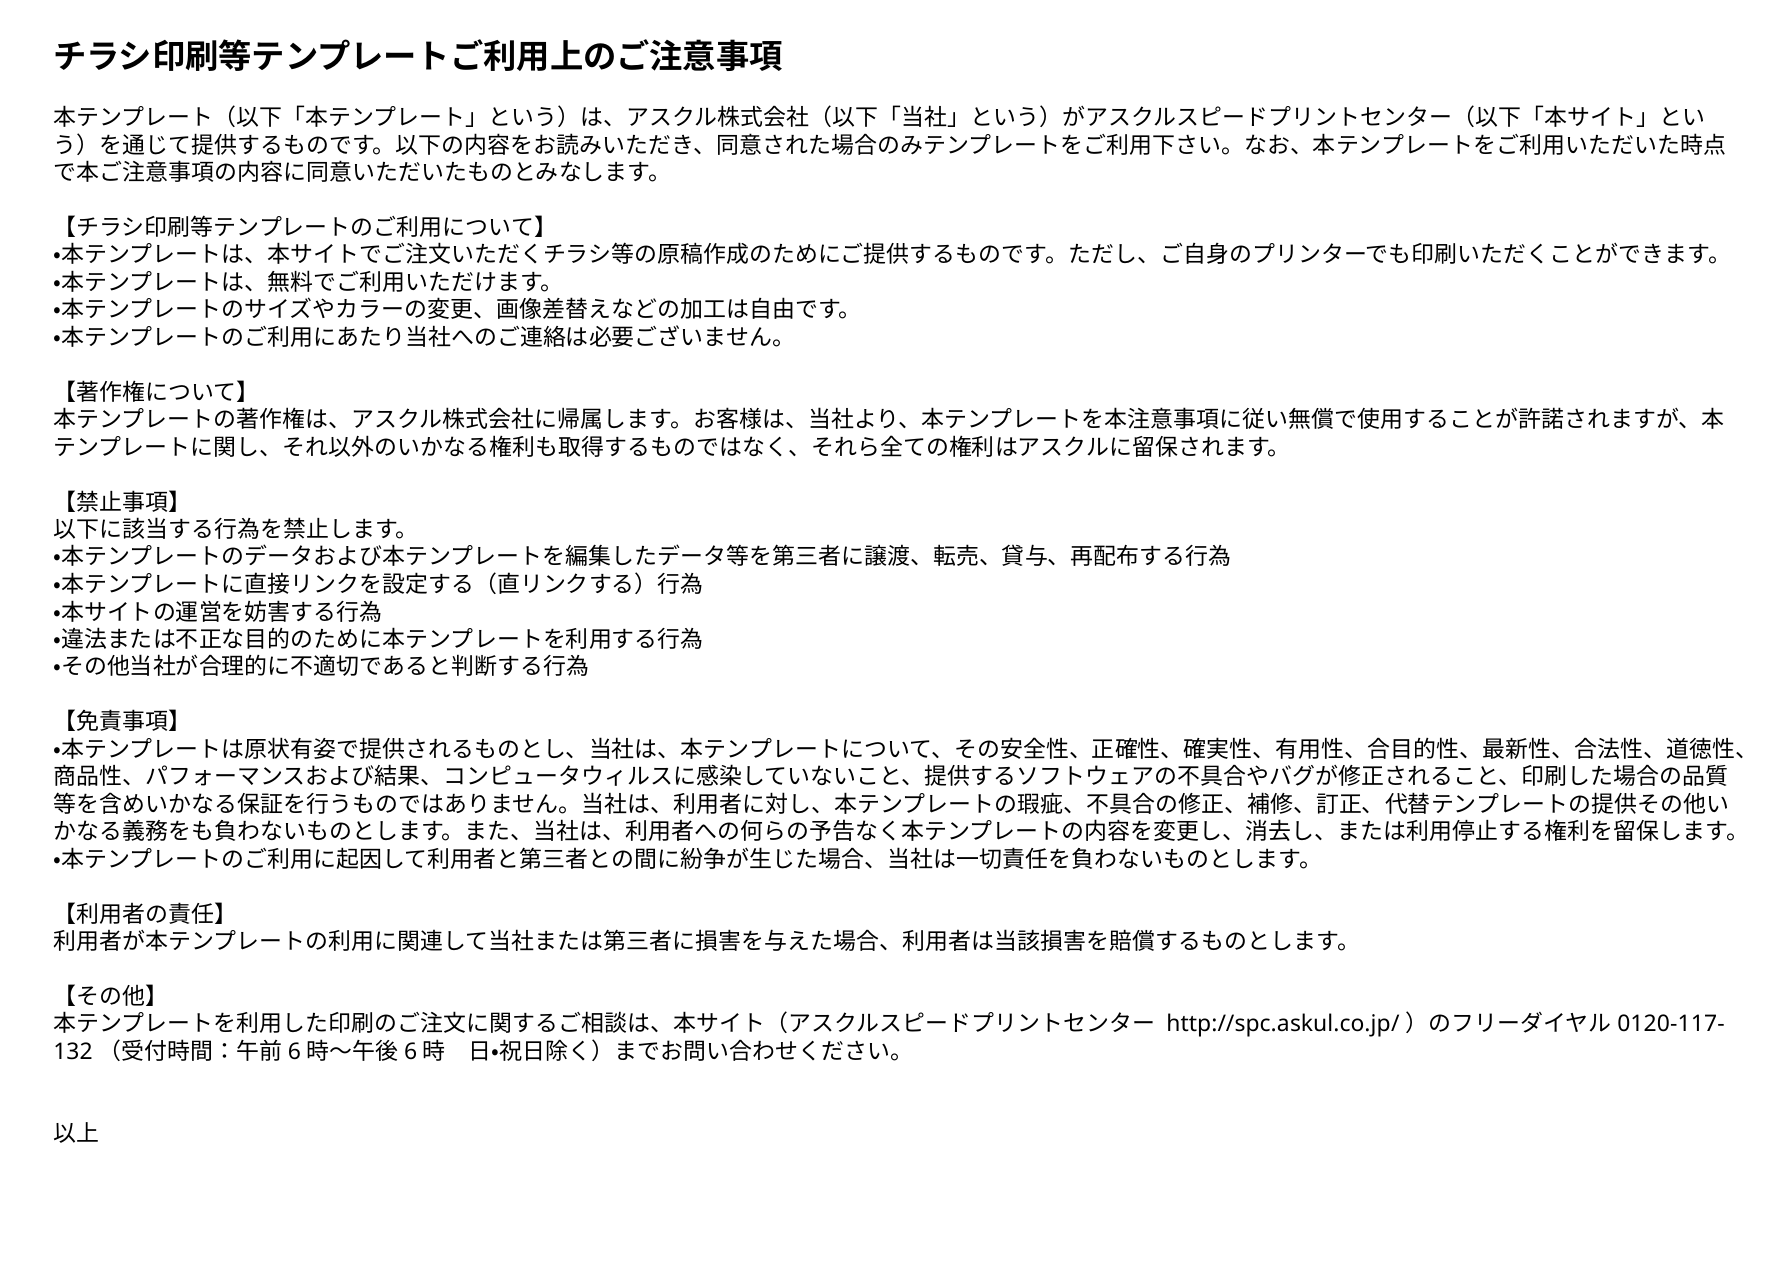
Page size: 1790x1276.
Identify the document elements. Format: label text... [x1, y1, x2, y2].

text_box チラシ印刷等テンプレートご利用上のご注意事項 本テンプレート（以下「本テンプレート」という）は、アスクル株式会社（以下「当社」という）がアスクルスピードプリントセンター（以下「本サイト」という）を通じて提供するものです。以下の内容をお読みいただき、同意された場合のみテンプレートをご利用下さい。なお、本テンプレートをご利用いただいた時点で本ご注意事項の内容に同意いただいたものとみなします。 【チラシ印刷等テンプレートのご利用について】 ・本テンプレートは、本サイトでご注文いただくチラシ等の原稿作成のためにご提供するものです。ただし、ご自身のプリンターでも印刷いただくことができます。 ・本テンプレートは、無料でご利用いただけます。 ・本テンプレートのサイズやカラーの変更、画像差替えなどの加工は自由です。 ・本テンプレートのご利用にあたり当社へのご連絡は必要ございません。 【著作権について】 本テンプレートの著作権は、アスクル株式会社に帰属します。お客様は、当社より、本テンプレートを本注意事項に従い無償で使用することが許諾されますが、本テンプレートに関し、それ以外のいかなる権利も取得するものではなく、それら全ての権利はアスクルに留保されます。 【禁止事項】 以下に該当する行為を禁止します。 ・本テンプレートのデータおよび本テンプレートを編集したデータ等を第三者に譲渡、転売、貸与、再配布する行為 ・本テンプレートに直接リンクを設定する（直リンクする）行為 ・本サイトの運営を妨害する行為 ・違法または不正な目的のために本テンプレートを利用する行為 ・その他当社が合理的に不適切であると判断する行為 【免責事項】 ・本テンプレートは原状有姿で提供されるものとし、当社は、本テンプレートについて、その安全性、正確性、確実性、有用性、合目的性、最新性、合法性、道徳性、商品性、パフォーマンスおよび結果、コンピュータウィルスに感染していないこと、提供するソフトウェアの不具合やバグが修正されること、印刷した場合の品質等を含めいかなる保証を行うものではありません。当社は、利用者に対し、本テンプレートの瑕疵、不具合の修正、補修、訂正、代替テンプレートの提供その他いかなる義務をも負わないものとします。また、当社は、利用者への何らの予告なく本テンプレートの内容を変更し、消去し、または利用停止する権利を留保します。 ・本テンプレートのご利用に起因して利用者と第三者との間に紛争が生じた場合、当社は一切責任を負わないものとします。 【利用者の責任】 利用者が本テンプレートの利用に関連して当社または第三者に損害を与えた場合、利用者は当該損害を賠償するものとします。 【その他】 本テンプレートを利用した印刷のご注文に関するご相談は、本サイト（アスクルスピードプリントセンター http://spc.askul.co.jp/）のフリーダイヤル0120-117-132（受付時間：午前6時～午後6時 日・祝日除く）までお問い合わせください。 以上 [37, 27, 1753, 1059]
